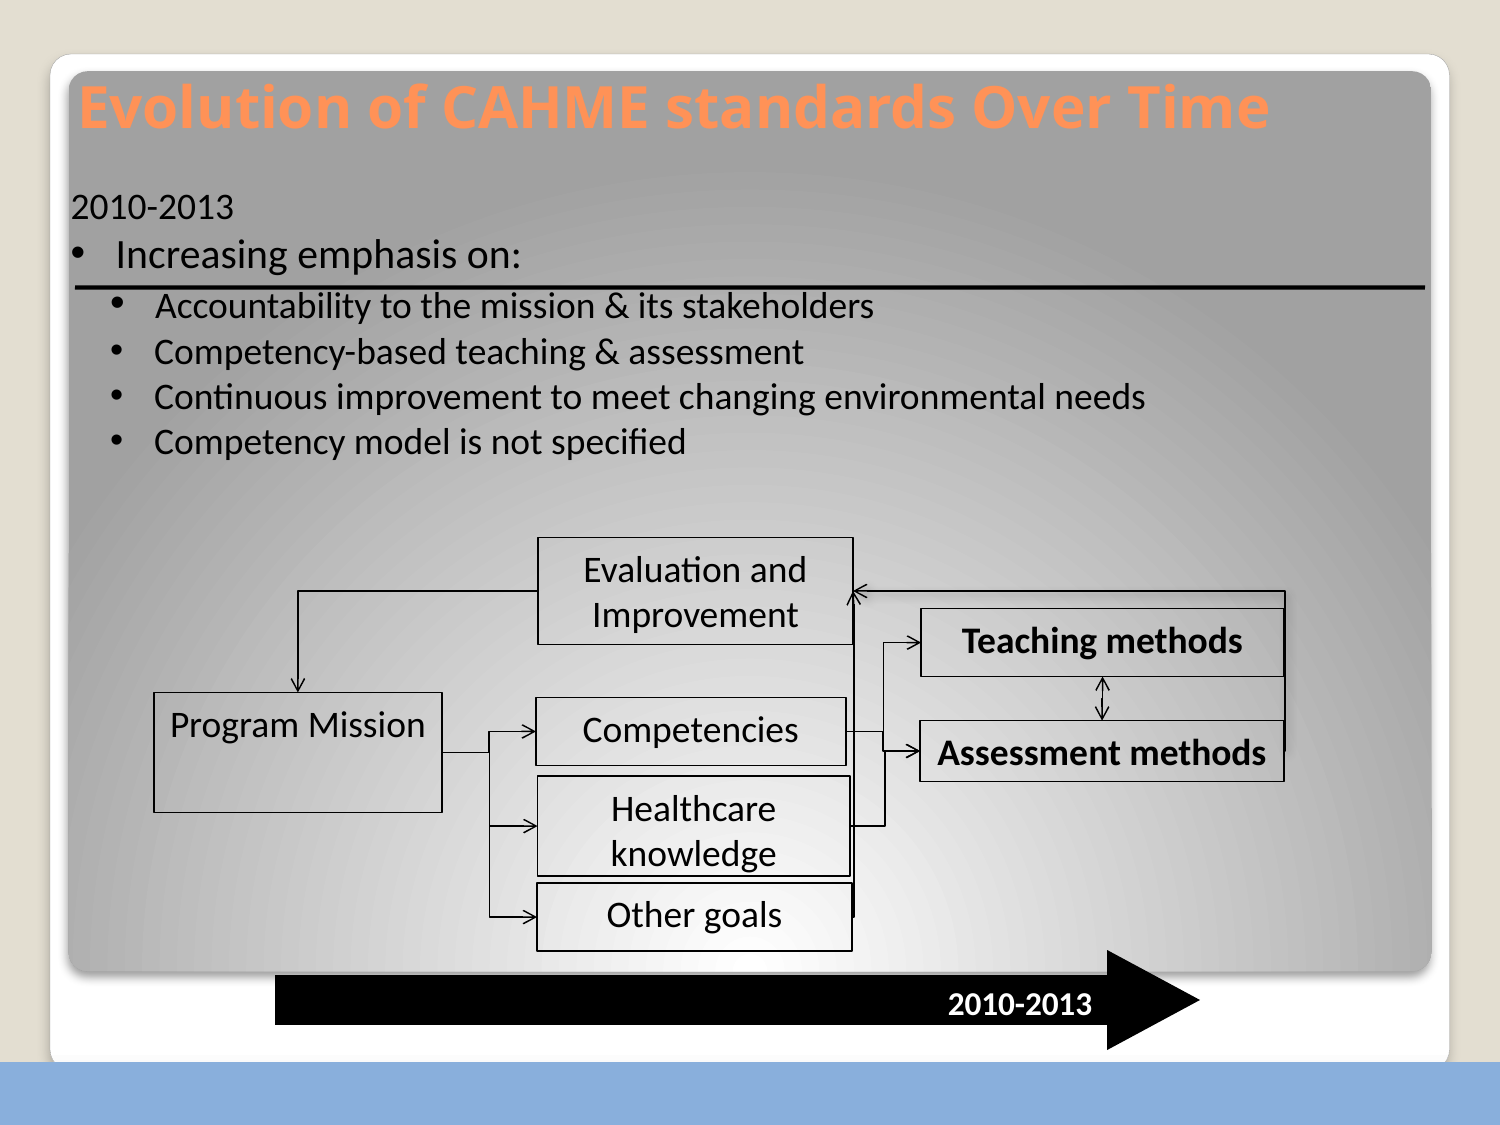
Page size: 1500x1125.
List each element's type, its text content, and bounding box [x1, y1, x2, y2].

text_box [441, 752, 538, 827]
text_box Assessment methods [928, 763, 1285, 782]
text_box Competencies [535, 697, 841, 766]
picture [0, 1062, 1500, 1125]
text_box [297, 590, 539, 693]
text_box Other goals [536, 883, 852, 948]
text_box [441, 731, 537, 752]
list [82, 312, 1425, 1000]
text_box 2010-2013 Increasing emphasis on: Accountability to the mission & its stakeholders Competency-based teaching & assessment Continuous improvement to meet changing environmental needs Competency model is not specified [55, 174, 1413, 470]
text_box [441, 837, 538, 918]
text_box Healthcare knowledge [543, 776, 844, 877]
text_box Evolution of CAHME standards Over Time [62, 0, 1450, 210]
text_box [852, 590, 1285, 752]
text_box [274, 949, 1201, 1051]
text_box Evaluation and Improvement [537, 537, 853, 645]
text_box Program Mission [153, 692, 442, 813]
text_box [849, 750, 921, 827]
